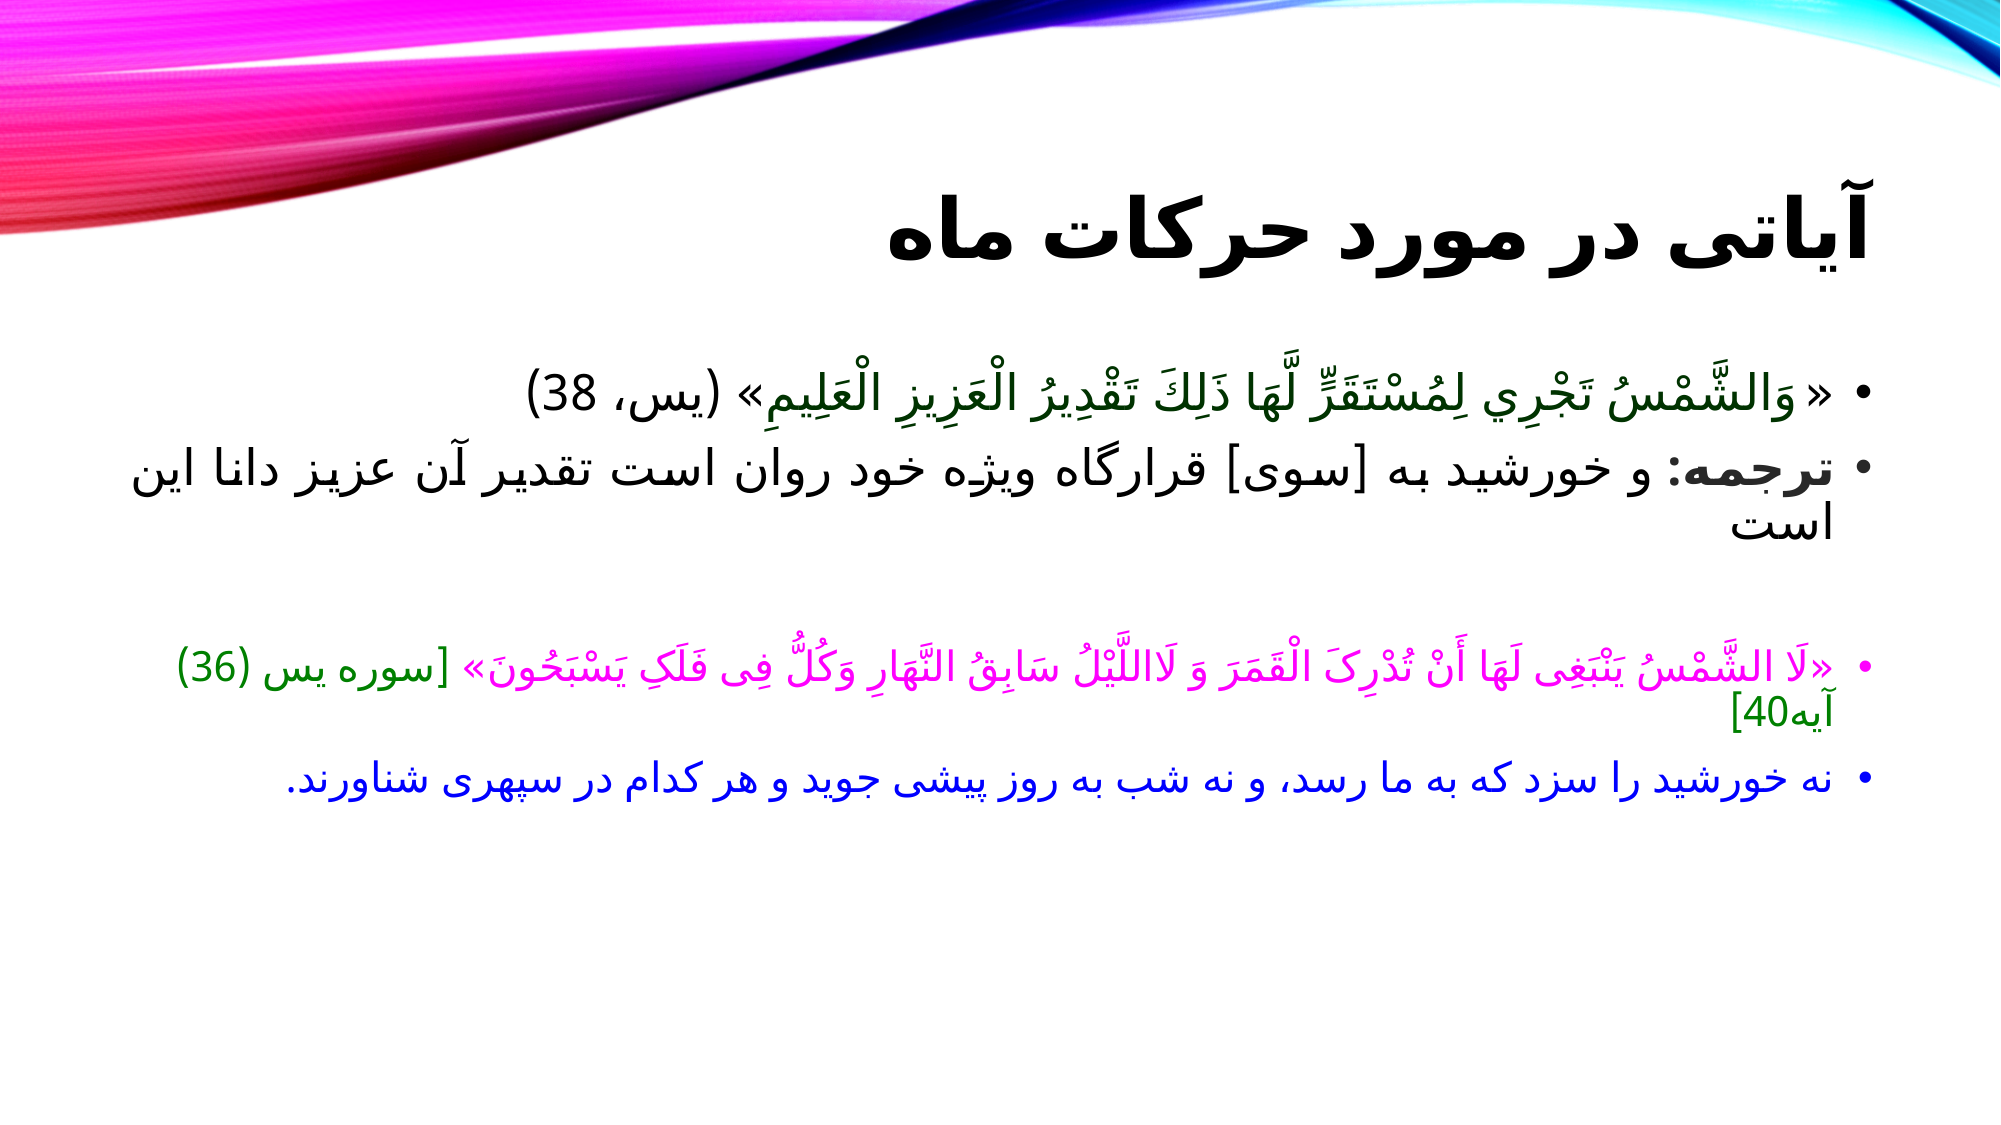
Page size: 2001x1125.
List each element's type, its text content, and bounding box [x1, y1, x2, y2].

list «وَالشَّمْسُ تَجْرِي لِمُسْتَقَرٍّ لَّهَا ذَلِكَ تَقْدِيرُ الْعَزِيزِ الْعَلِيمِ» (یس، 38) ترجمه: و خورشيد به [سوى] قرارگاه ويژه خود روان است تقدير آن عزيز دانا اين است «لَا الشَّمْسُ یَنْبَغِی لَهَا أَنْ تُدْرِکَ الْقَمَرَ وَ لَااللَّیْلُ سَابِقُ النَّهَارِ وَکُلُّ فِی فَلَکِ یَسْبَحُونَ» [سوره یس (36) آیه40] نه خورشید را سزد که به ما رسد، و نه شب به روز پیشی جوید و هر کدام در سپهری شناورند. [112, 360, 1888, 1021]
title آیاتی در مورد حرکات ماه [474, 125, 1888, 338]
picture [1890, 0, 2000, 75]
picture [0, 0, 2000, 237]
picture [1910, 0, 2000, 45]
